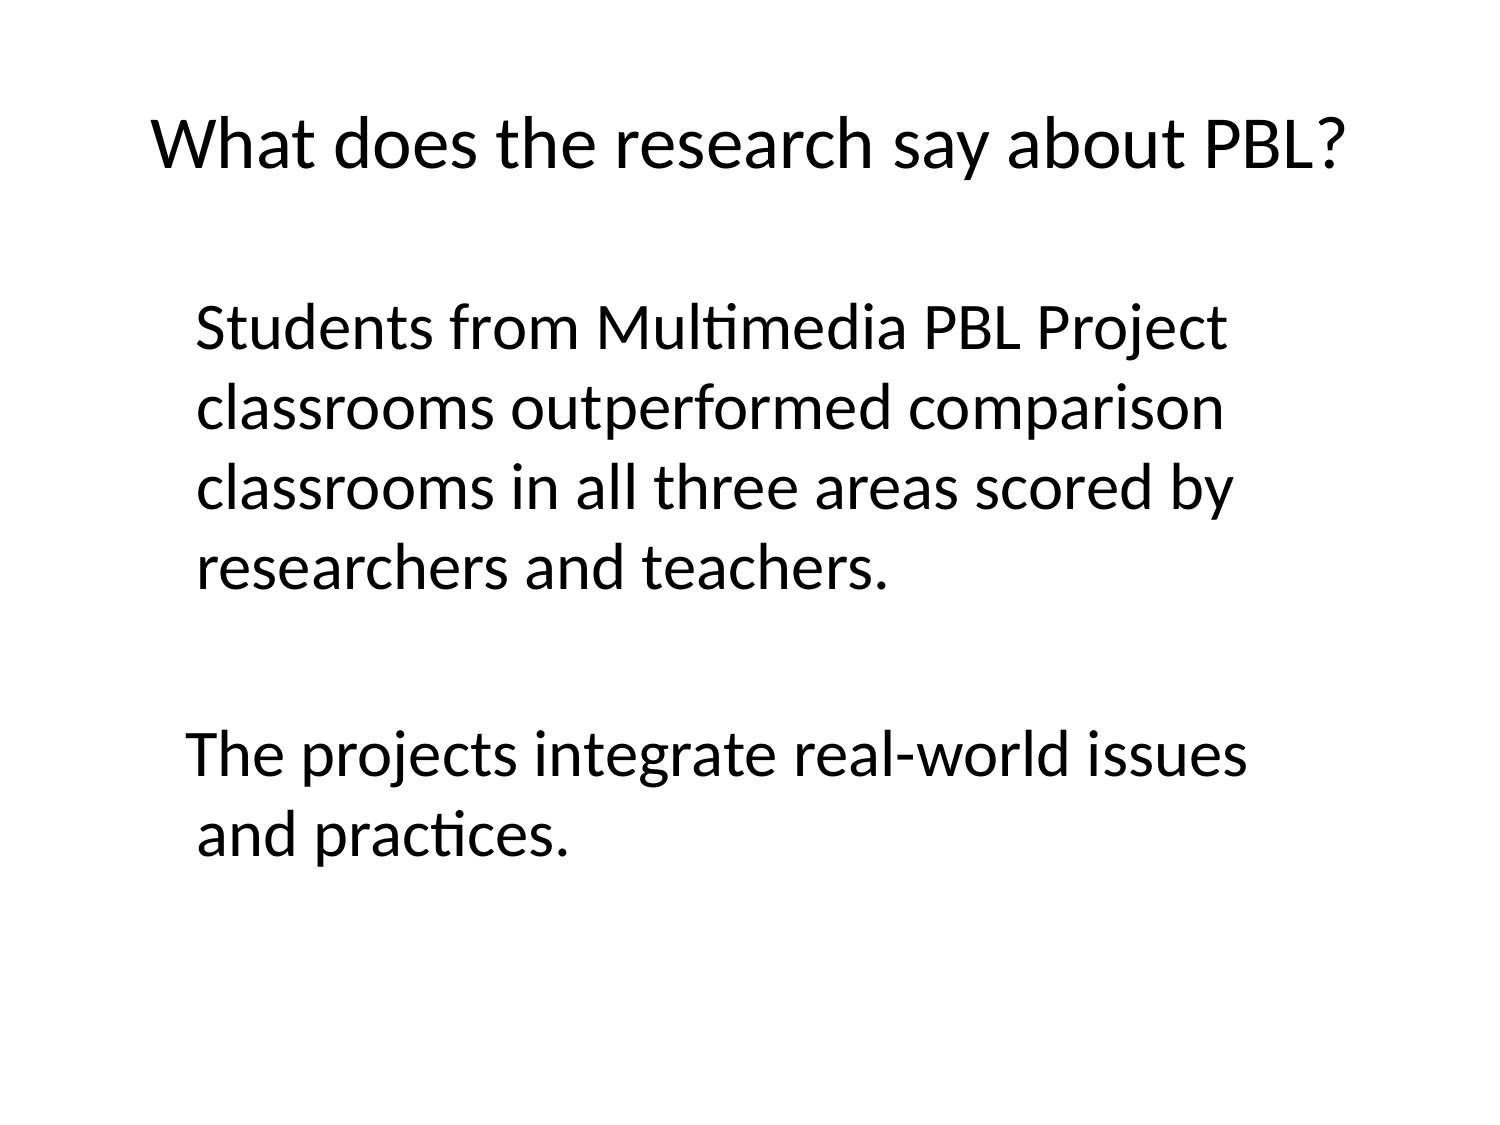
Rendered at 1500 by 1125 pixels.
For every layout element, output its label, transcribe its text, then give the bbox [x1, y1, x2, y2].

list Students from Multimedia PBL Project classrooms outperformed comparison classrooms in all three areas scored by researchers and teachers. The projects integrate real-world issues and practices. [124, 274, 1376, 887]
title What does the research say about PBL? [74, 44, 1426, 233]
